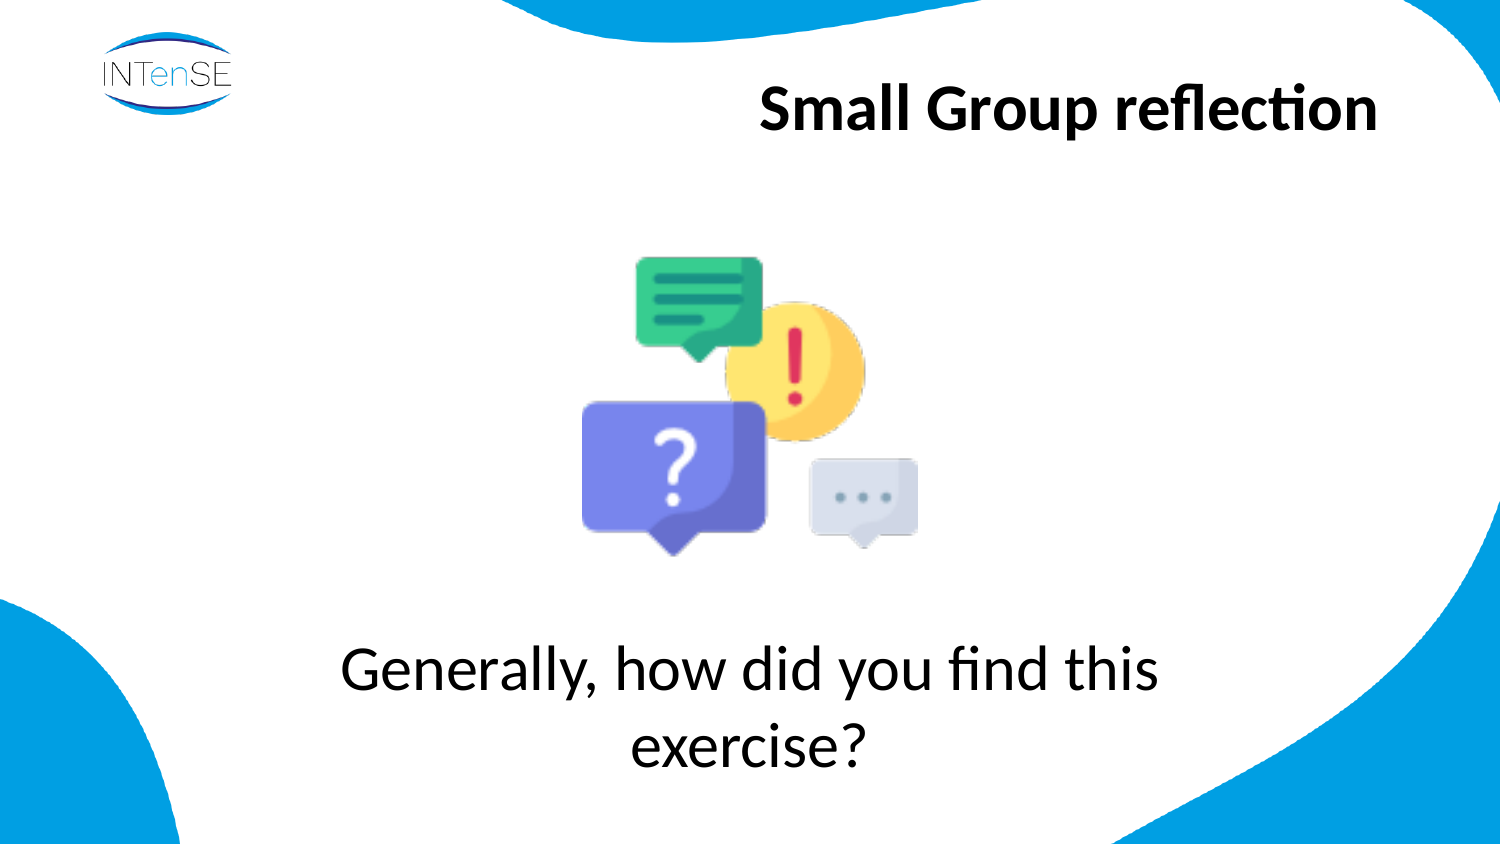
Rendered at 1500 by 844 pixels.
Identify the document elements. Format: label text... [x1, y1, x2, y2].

title Small Group reflection [277, 56, 1425, 197]
picture [0, 0, 1500, 844]
list Generally, how did you find this exercise? [324, 618, 1175, 844]
